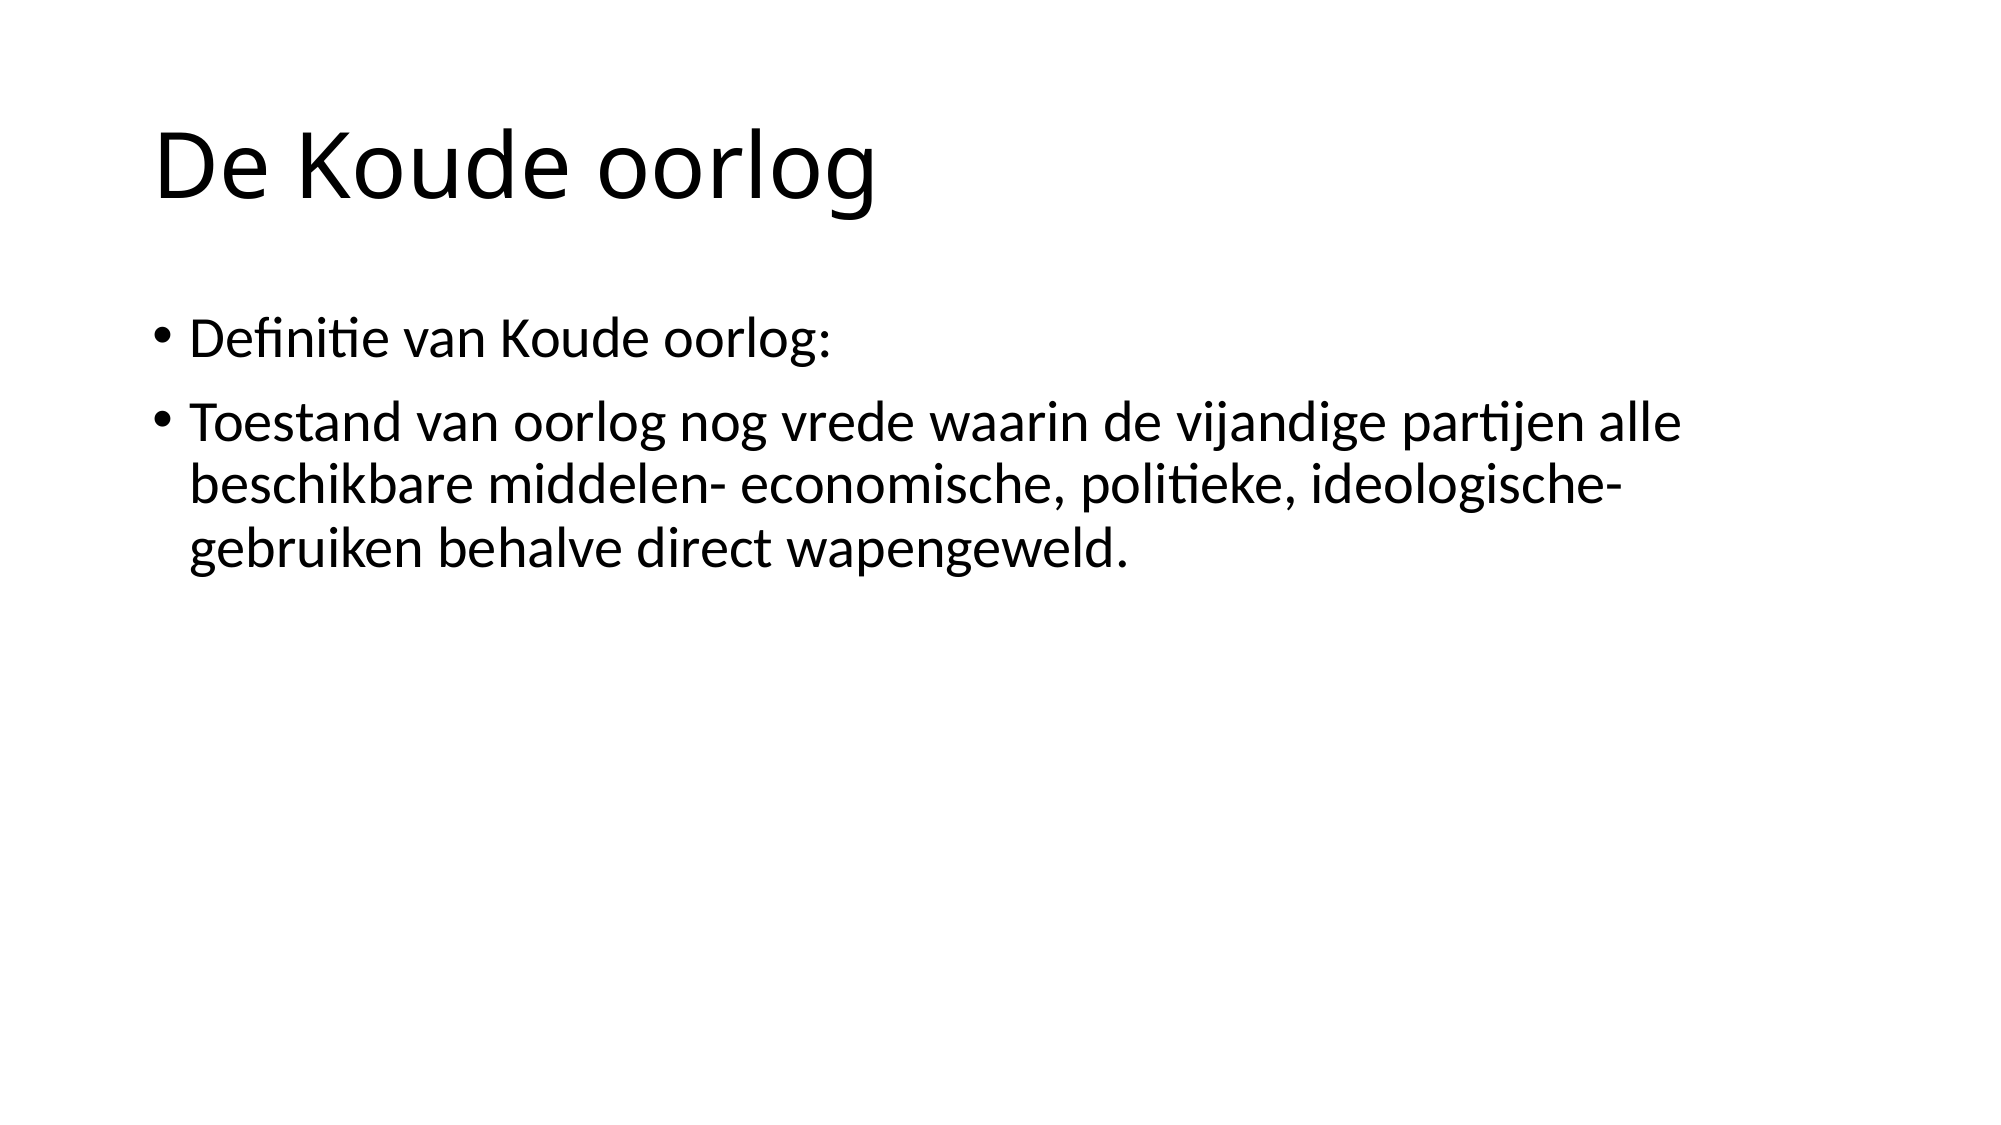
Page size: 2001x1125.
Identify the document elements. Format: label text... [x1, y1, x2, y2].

list Definitie van Koude oorlog: Toestand van oorlog nog vrede waarin de vijandige partijen alle beschikbare middelen- economische, politieke, ideologische- gebruiken behalve direct wapengeweld. [137, 299, 1863, 1014]
title De Koude oorlog [137, 59, 1863, 278]
